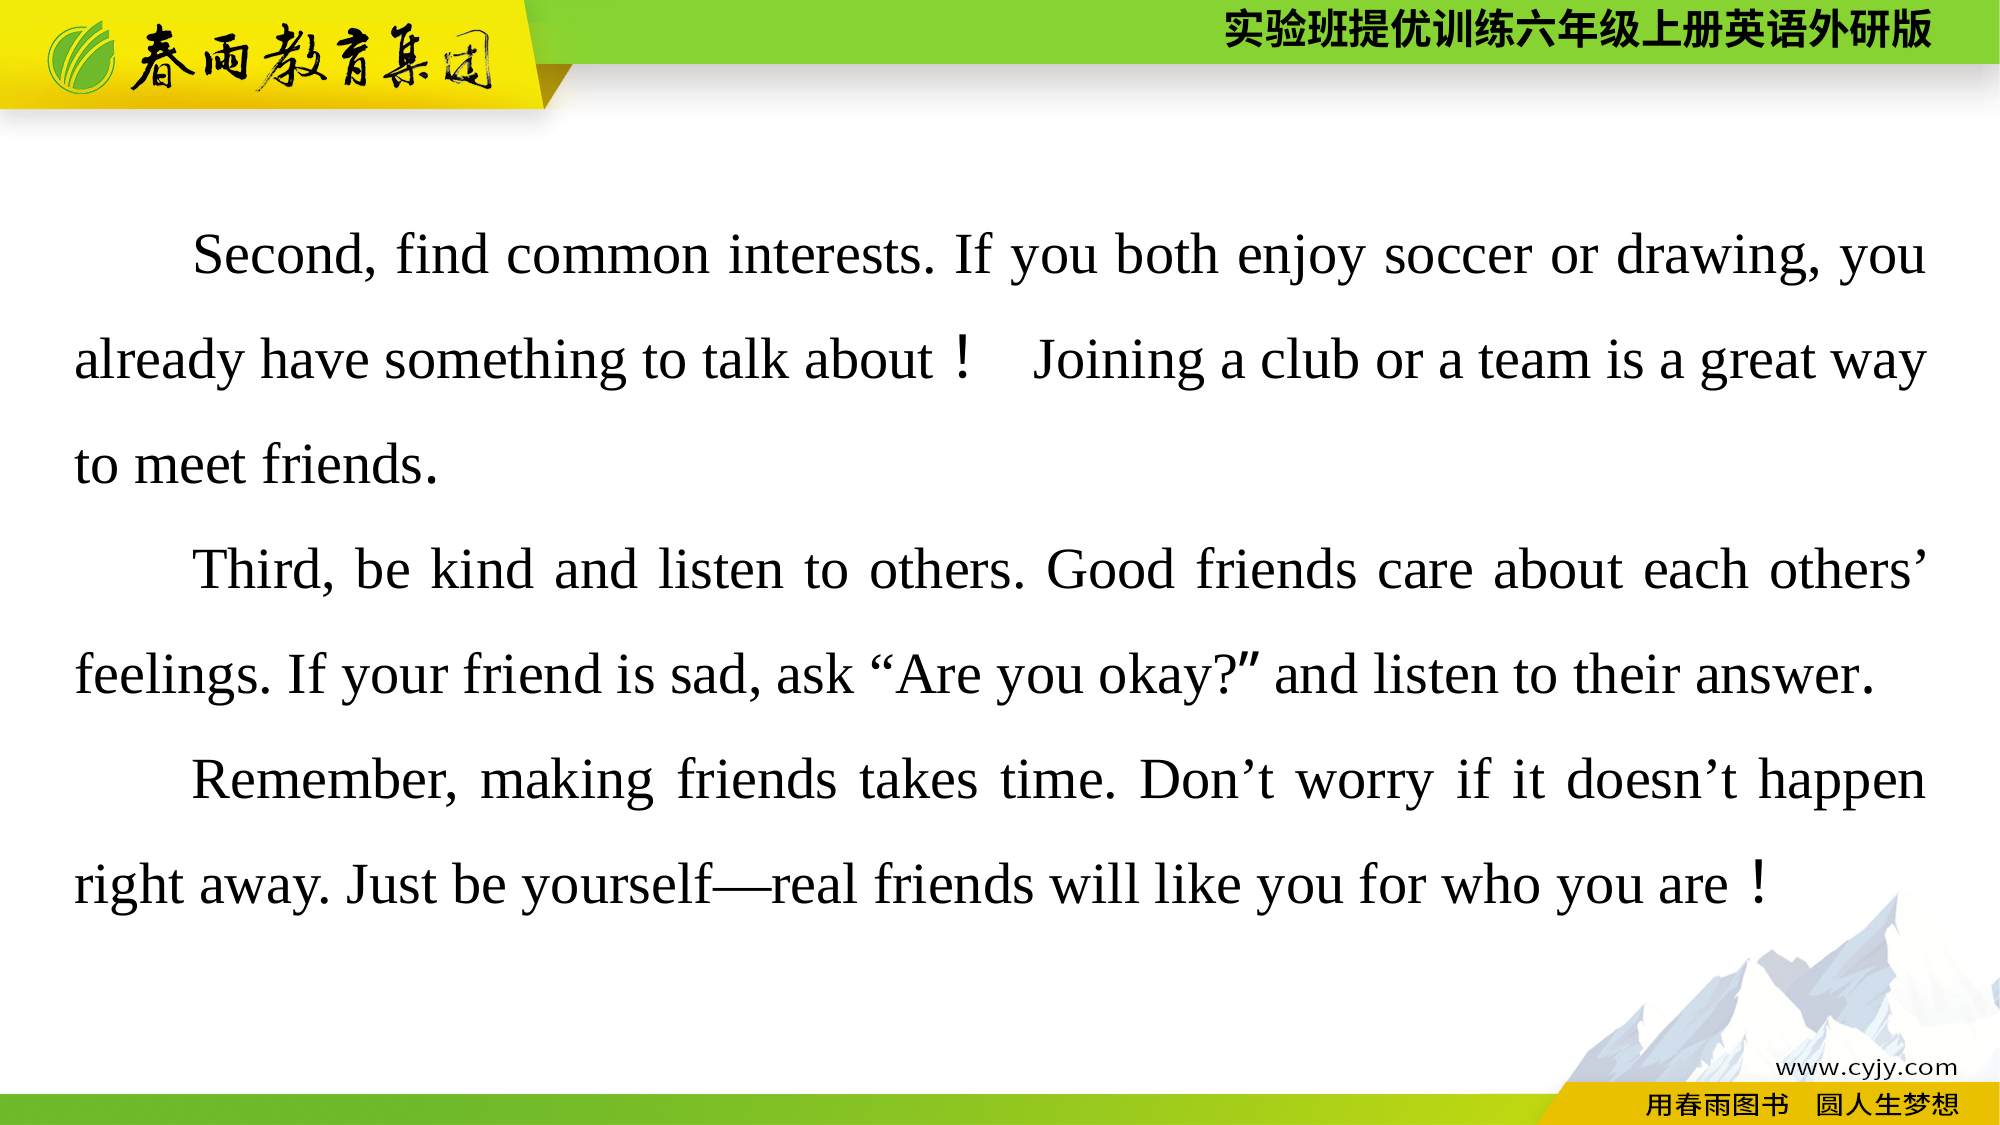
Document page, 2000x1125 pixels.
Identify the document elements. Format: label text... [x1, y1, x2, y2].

list Second, find common interests. If you both enjoy soccer or drawing, you already have something to talk about！ Joining a club or a team is a great way to meet friends. Third, be kind and listen to others. Good friends care about each others’ feelings. If your friend is sad, ask “Are you okay?” and listen to their answer. Remember, making friends takes time. Don’t worry if it doesn’t happen right away. Just be yourself—real friends will like you for who you are！ [59, 172, 1944, 930]
picture [0, 0, 2000, 1125]
